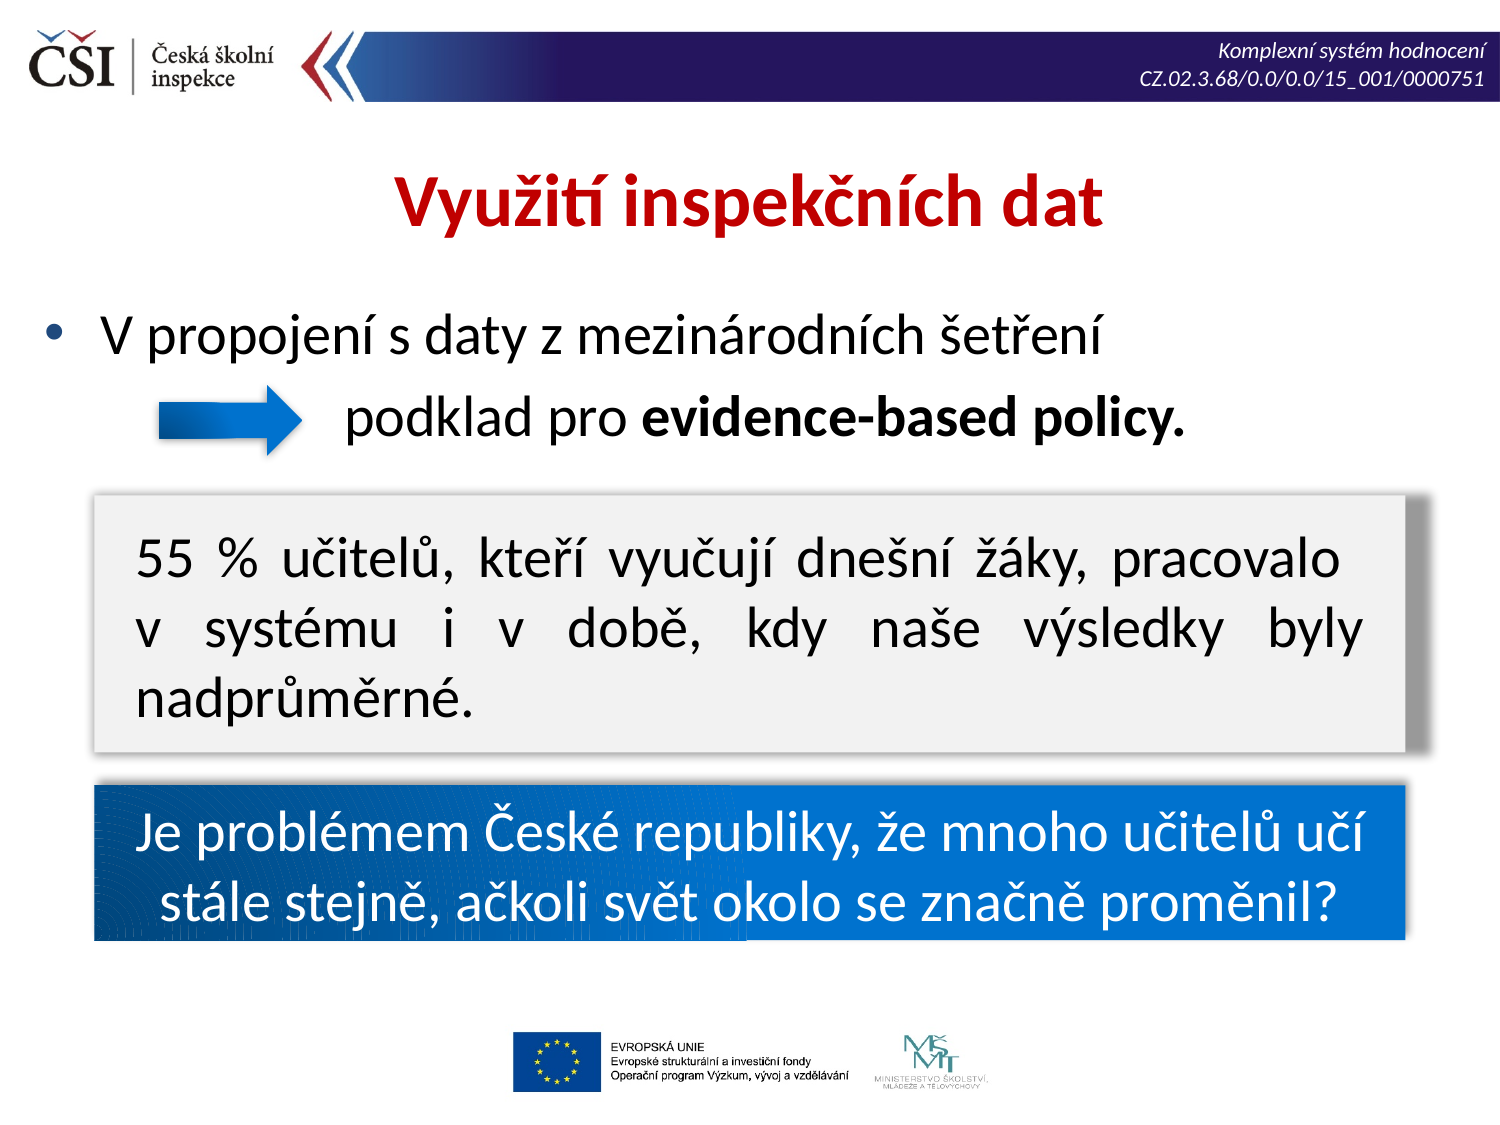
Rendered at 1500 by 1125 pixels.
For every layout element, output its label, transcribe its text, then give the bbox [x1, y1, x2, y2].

text_box [159, 384, 303, 456]
list V propojení s daty z mezinárodních šetření podklad pro evidence-based policy. [29, 275, 1471, 469]
list Využití inspekčních dat [29, 125, 1471, 268]
text_box Je problémem České republiky, že mnoho učitelů učí stále stejně, ačkoli svět okolo se značně proměnil? [94, 785, 1406, 941]
text_box 55 % učitelů, kteří vyučují dnešní žáky, pracovalo v systému i v době, kdy naše výsledky byly nadprůměrné. [93, 494, 1406, 754]
picture [29, 30, 1500, 102]
picture [483, 1002, 1017, 1121]
